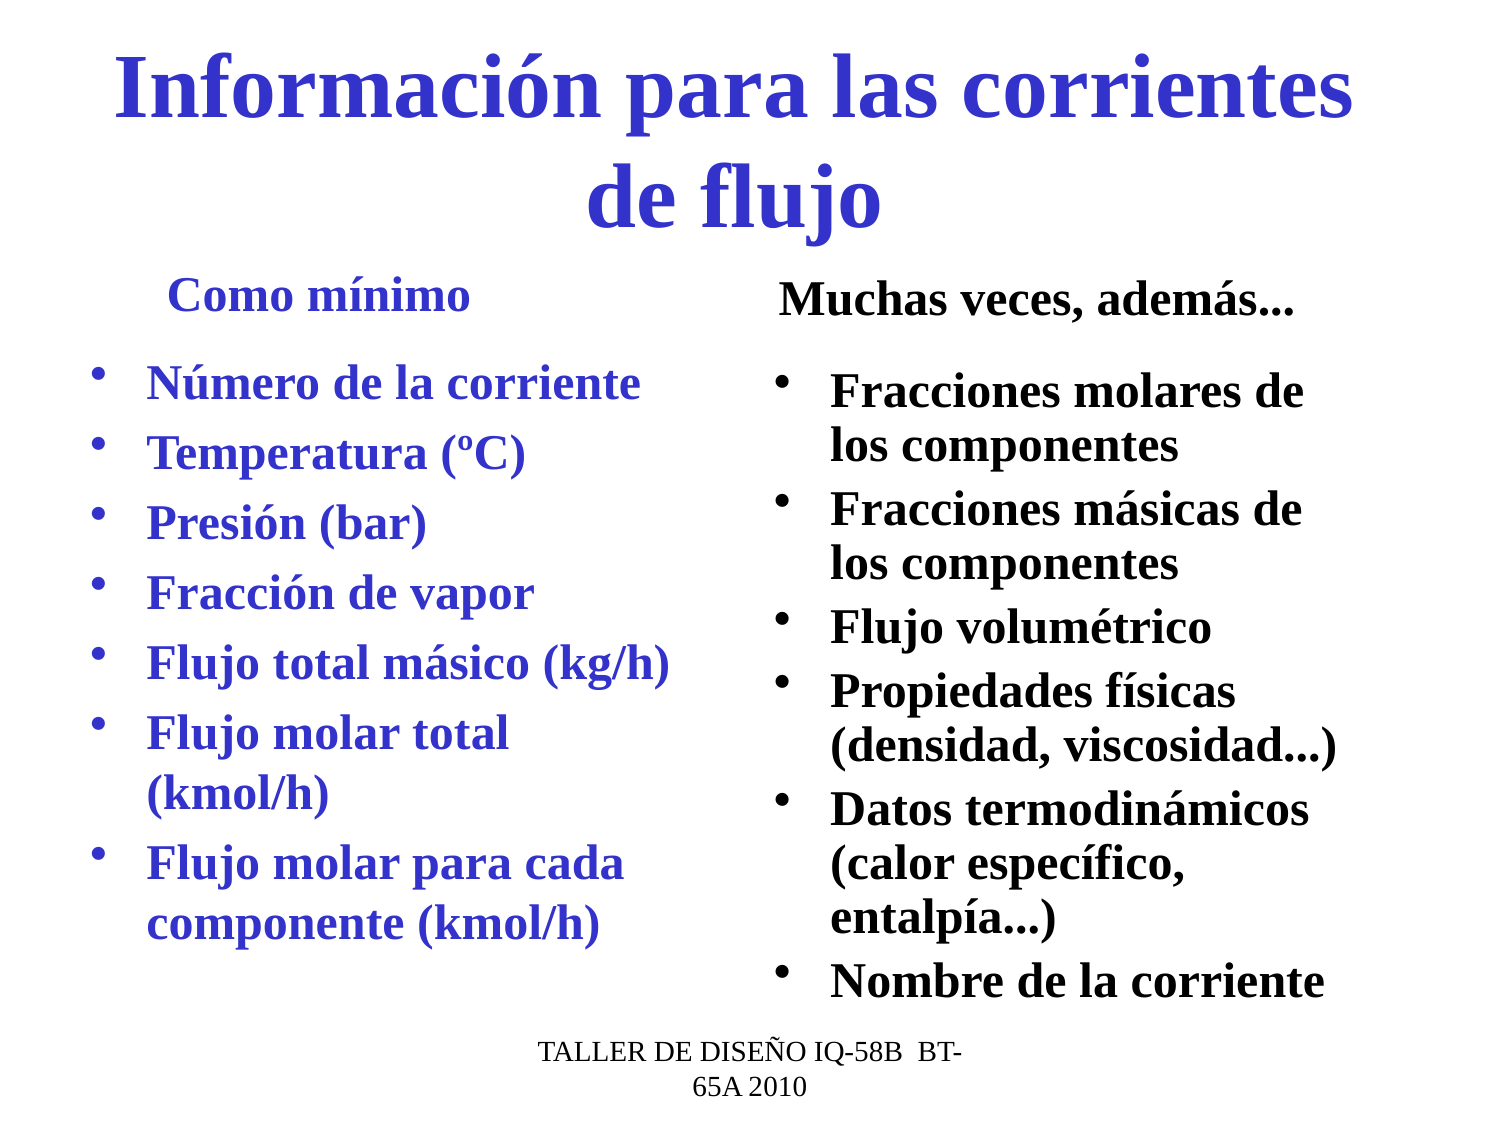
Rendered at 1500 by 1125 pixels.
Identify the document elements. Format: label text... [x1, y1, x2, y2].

list Número de la corriente Temperatura (ºC) Presión (bar) Fracción de vapor Flujo total másico (kg/h) Flujo molar total (kmol/h) Flujo molar para cada componente (kmol/h) [74, 341, 701, 1018]
text_box Como mínimo [151, 253, 487, 329]
footer TALLER DE DISEÑO IQ-58B BT-65A 2010 [512, 1024, 988, 1101]
list Fracciones molares de los componentes Fracciones másicas de los componentes Flujo volumétrico Propiedades físicas (densidad, viscosidad...) Datos termodinámicos (calor específico, entalpía...) Nombre de la corriente [758, 356, 1385, 1032]
title Información para las corrientes de flujo [97, 41, 1373, 230]
text_box Muchas veces, además... [763, 258, 1311, 333]
